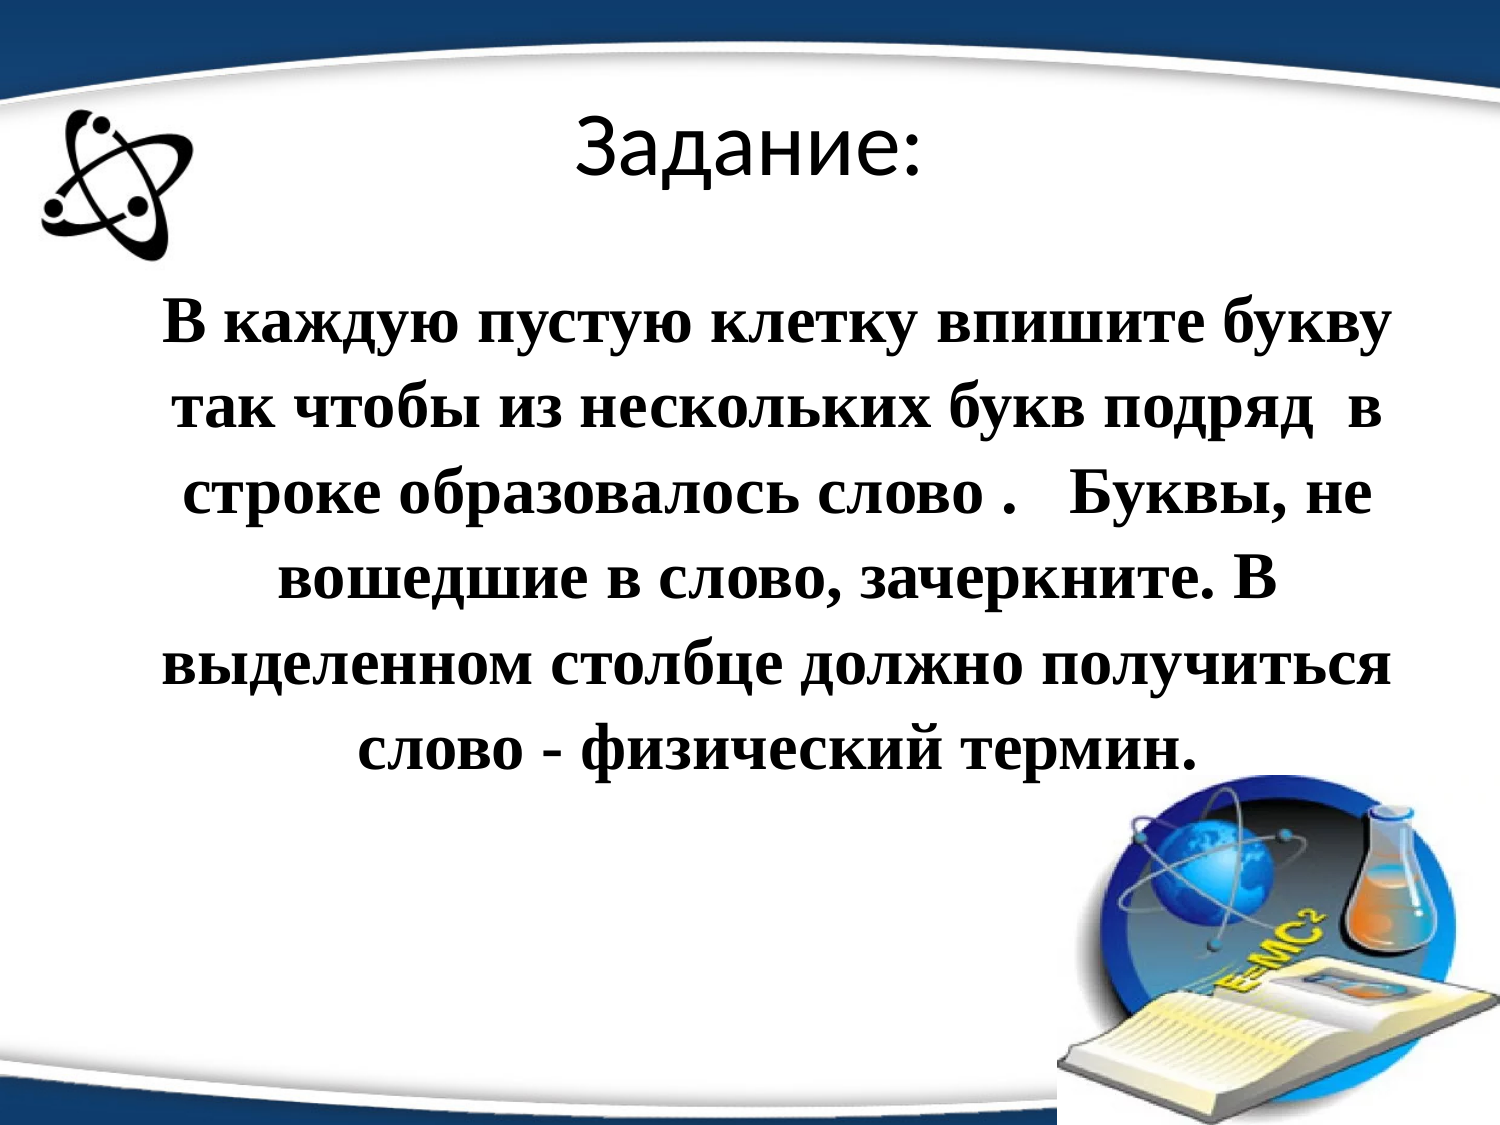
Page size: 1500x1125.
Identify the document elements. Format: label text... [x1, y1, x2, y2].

title Задание: [75, 45, 1425, 233]
picture [0, 0, 1500, 1125]
list В каждую пустую клетку впишите букву так чтобы из нескольких букв подряд в строке образовалось слово . Буквы, не вошедшие в слово, зачеркните. В выделенном столбце должно получиться слово - физический термин. [75, 262, 1425, 1005]
